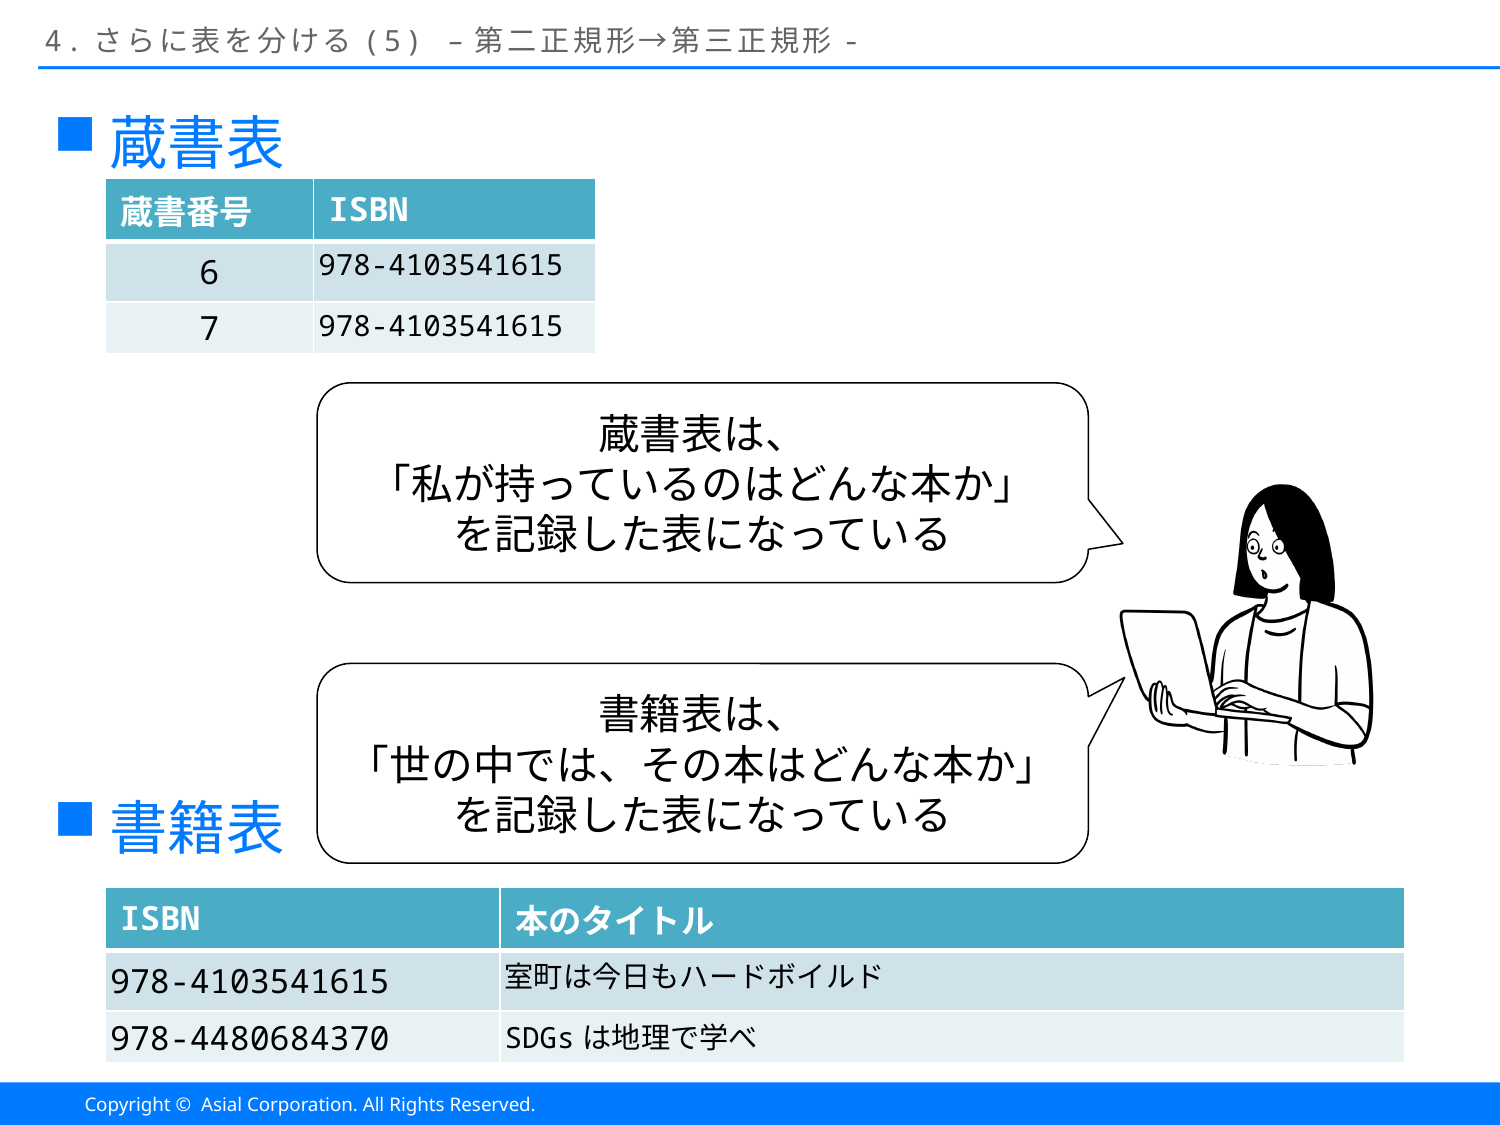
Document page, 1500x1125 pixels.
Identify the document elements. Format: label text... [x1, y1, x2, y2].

title 4.さらに表を分ける(5) –第二正規形→第三正規形- [29, 7, 1223, 72]
table_cell 6 [106, 244, 313, 301]
table_cell 978-4480684370 [106, 1012, 499, 1062]
table_header 本のタイトル [501, 888, 1404, 948]
table_cell 室町は今日もハードボイルド [501, 953, 1404, 1010]
table_header 蔵書番号 [106, 179, 313, 239]
table_cell 978-4103541615 [314, 303, 595, 353]
table_cell 7 [106, 303, 313, 353]
list 蔵書表 書籍表 [38, 84, 1459, 988]
table_header ISBN [314, 179, 595, 239]
table_cell 978-4103541615 [314, 244, 595, 301]
table_header ISBN [106, 888, 499, 948]
text_box 蔵書表は、 「私が持っているのはどんな本か」 を記録した表になっている [314, 380, 1106, 585]
table_cell SDGsは地理で学べ [501, 1012, 1404, 1062]
text_box 書籍表は、 「世の中では、その本はどんな本か」 を記録した表になっている [314, 661, 1106, 866]
table_cell 978-4103541615 [106, 953, 499, 1010]
picture [1111, 476, 1380, 773]
